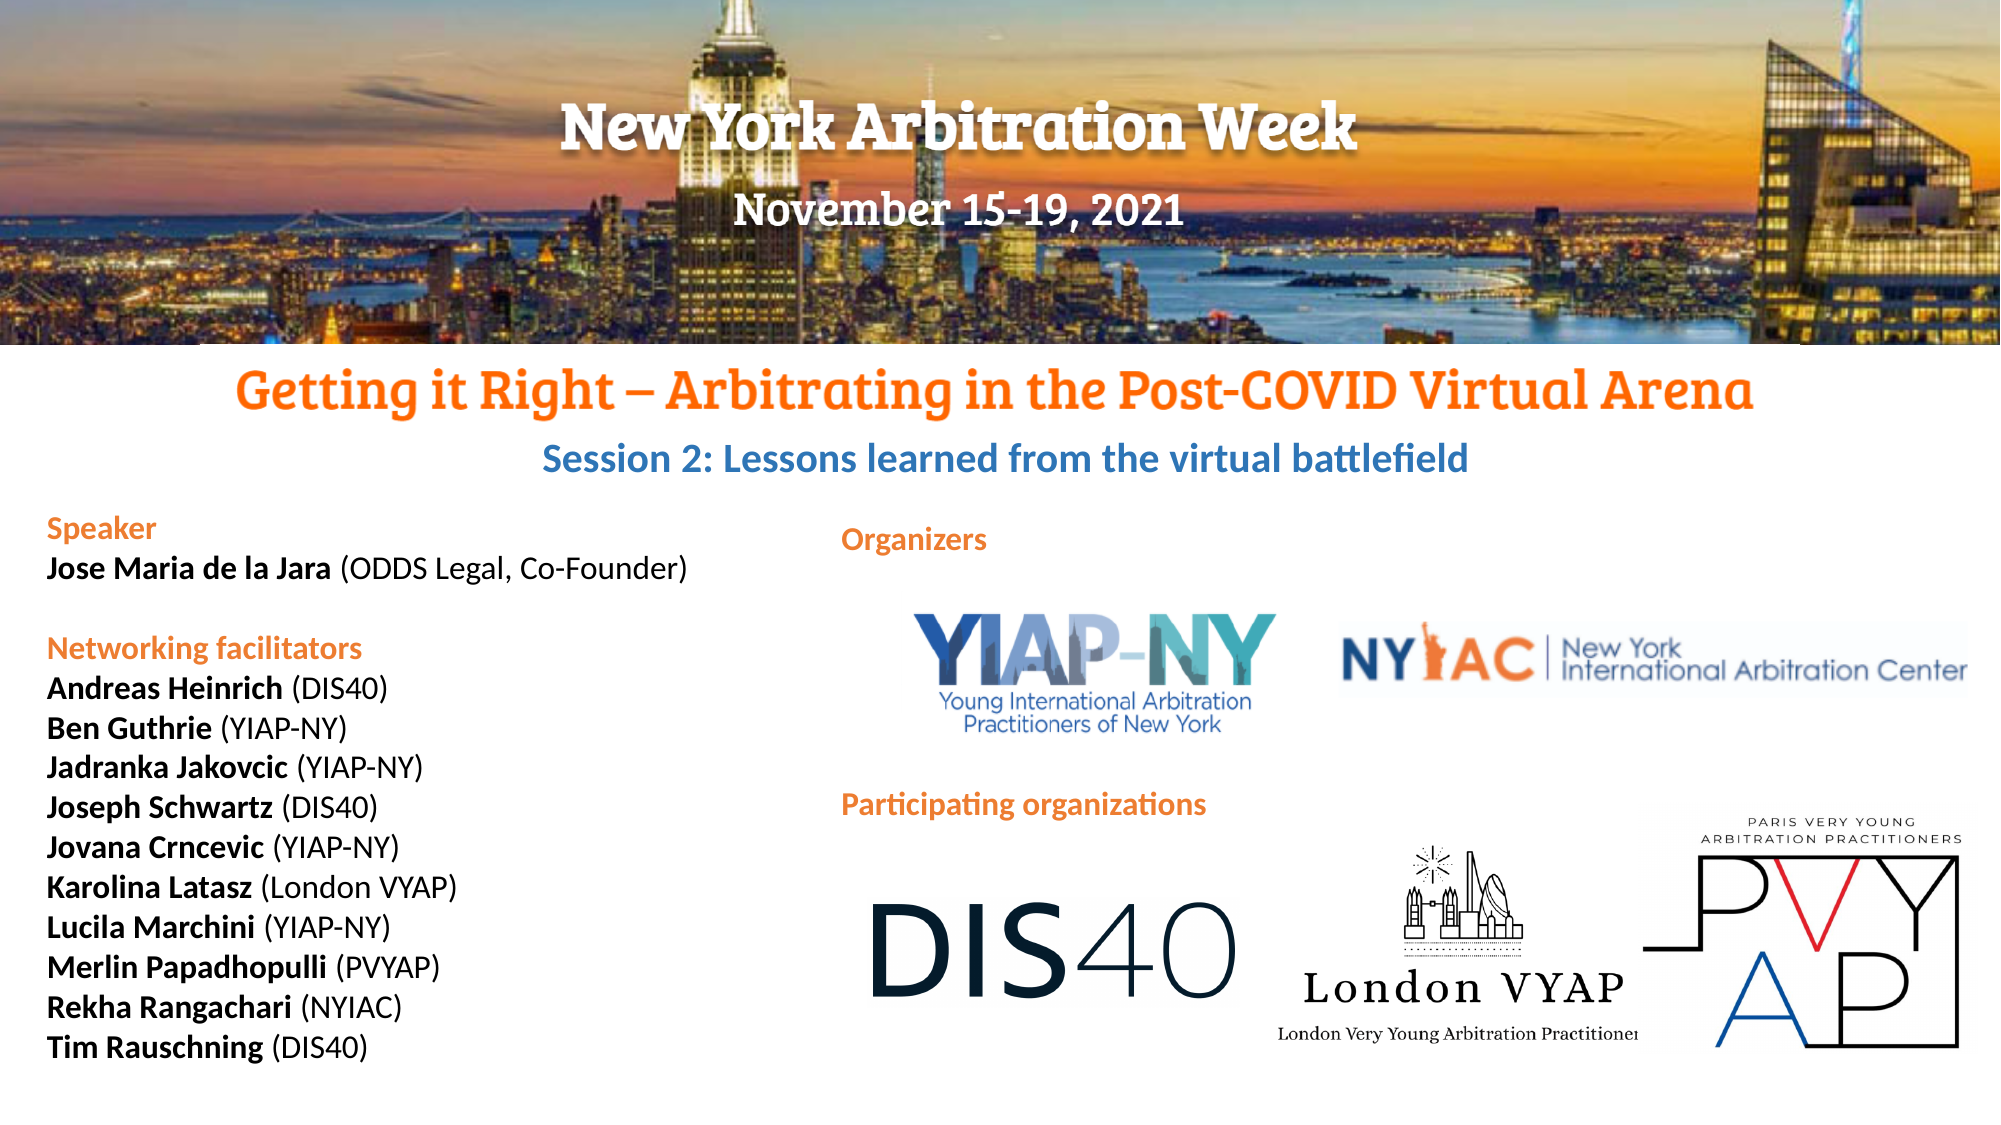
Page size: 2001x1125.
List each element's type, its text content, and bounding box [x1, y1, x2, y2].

picture [893, 572, 1993, 780]
text_box Speaker Jose Maria de la Jara (ODDS Legal, Co-Founder) Networking facilitators Andreas Heinrich (DIS40) Ben Guthrie (YIAP-NY) Jadranka Jakovcic (YIAP-NY) Joseph Schwartz (DIS40) Jovana Crncevic (YIAP-NY) Karolina Latasz (London VYAP) Lucila Marchini (YIAP-NY) Merlin Papadhopulli (PVYAP) Rekha Rangachari (NYIAC) Tim Rauschning (DIS40) [32, 498, 808, 1125]
text_box Organizers Participating organizations [826, 509, 1864, 875]
text_box Session 2: Lessons learned from the virtual battlefield [527, 435, 1539, 488]
picture [867, 897, 1240, 1008]
picture [1249, 801, 1978, 1069]
picture [0, 0, 2000, 435]
